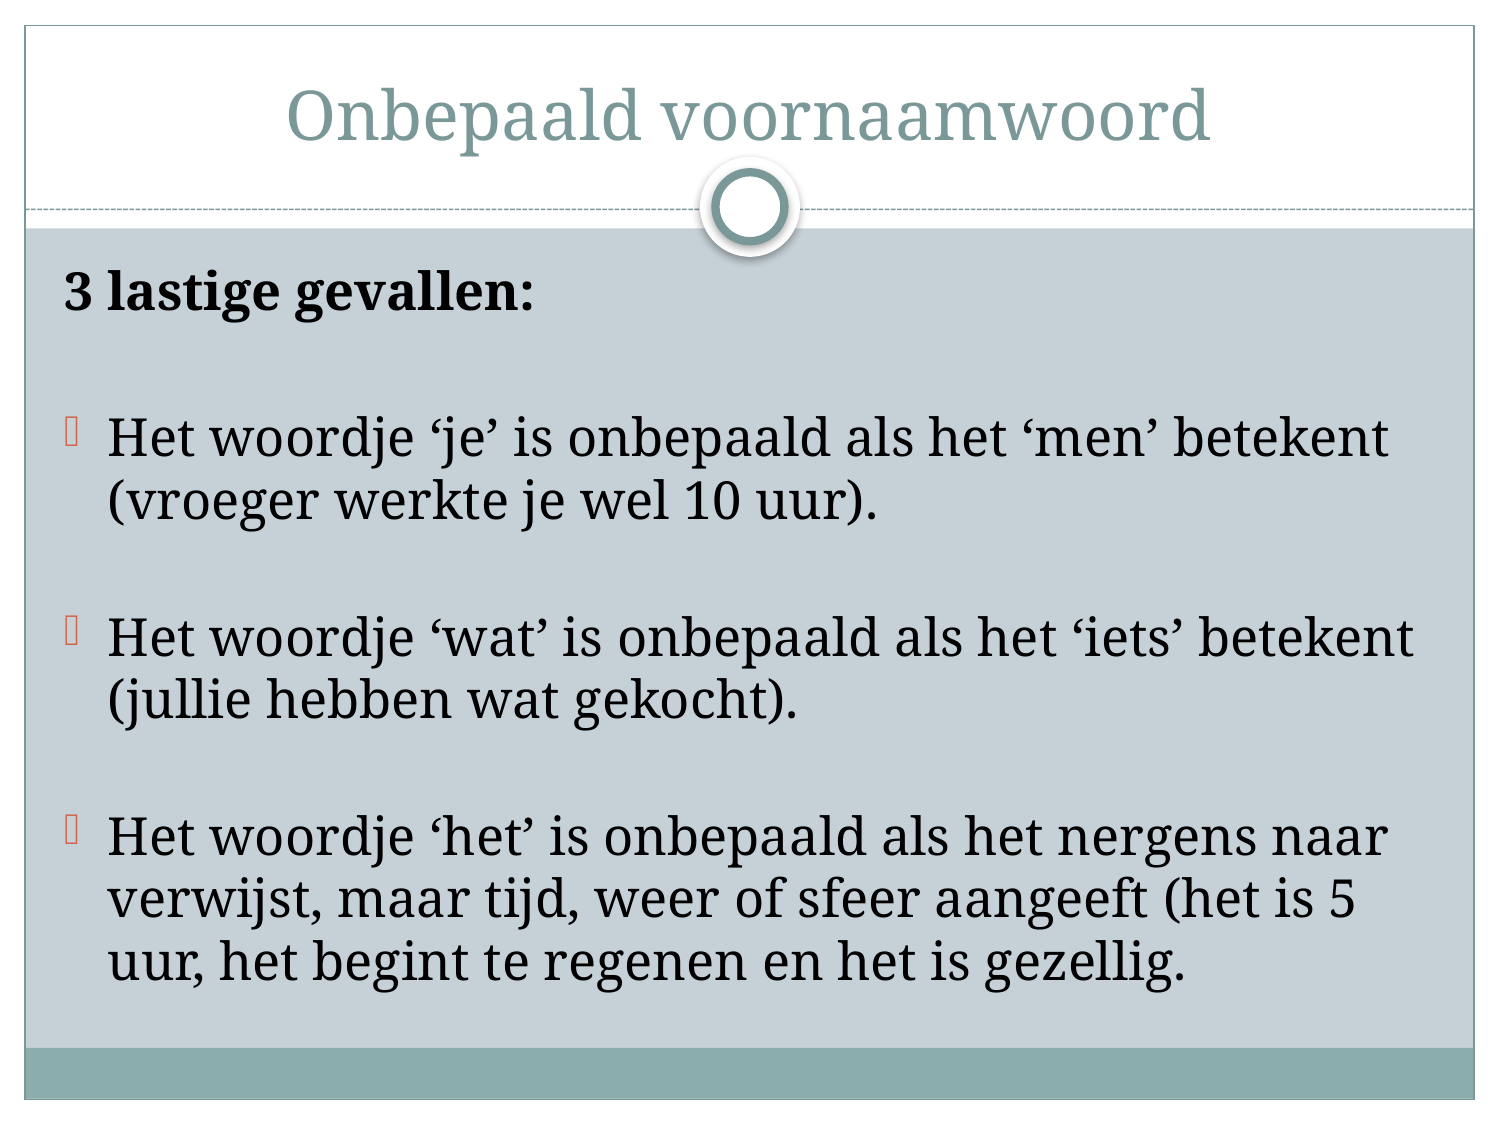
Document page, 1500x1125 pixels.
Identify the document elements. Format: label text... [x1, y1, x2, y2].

title Onbepaald voornaamwoord [49, 37, 1450, 162]
list 3 lastige gevallen: Het woordje ‘je’ is onbepaald als het ‘men’ betekent (vroeger werkte je wel 10 uur). Het woordje ‘wat’ is onbepaald als het ‘iets’ betekent (jullie hebben wat gekocht). Het woordje ‘het’ is onbepaald als het nergens naar verwijst, maar tijd, weer of sfeer aangeeft (het is 5 uur, het begint te regenen en het is gezellig. [49, 250, 1445, 1001]
